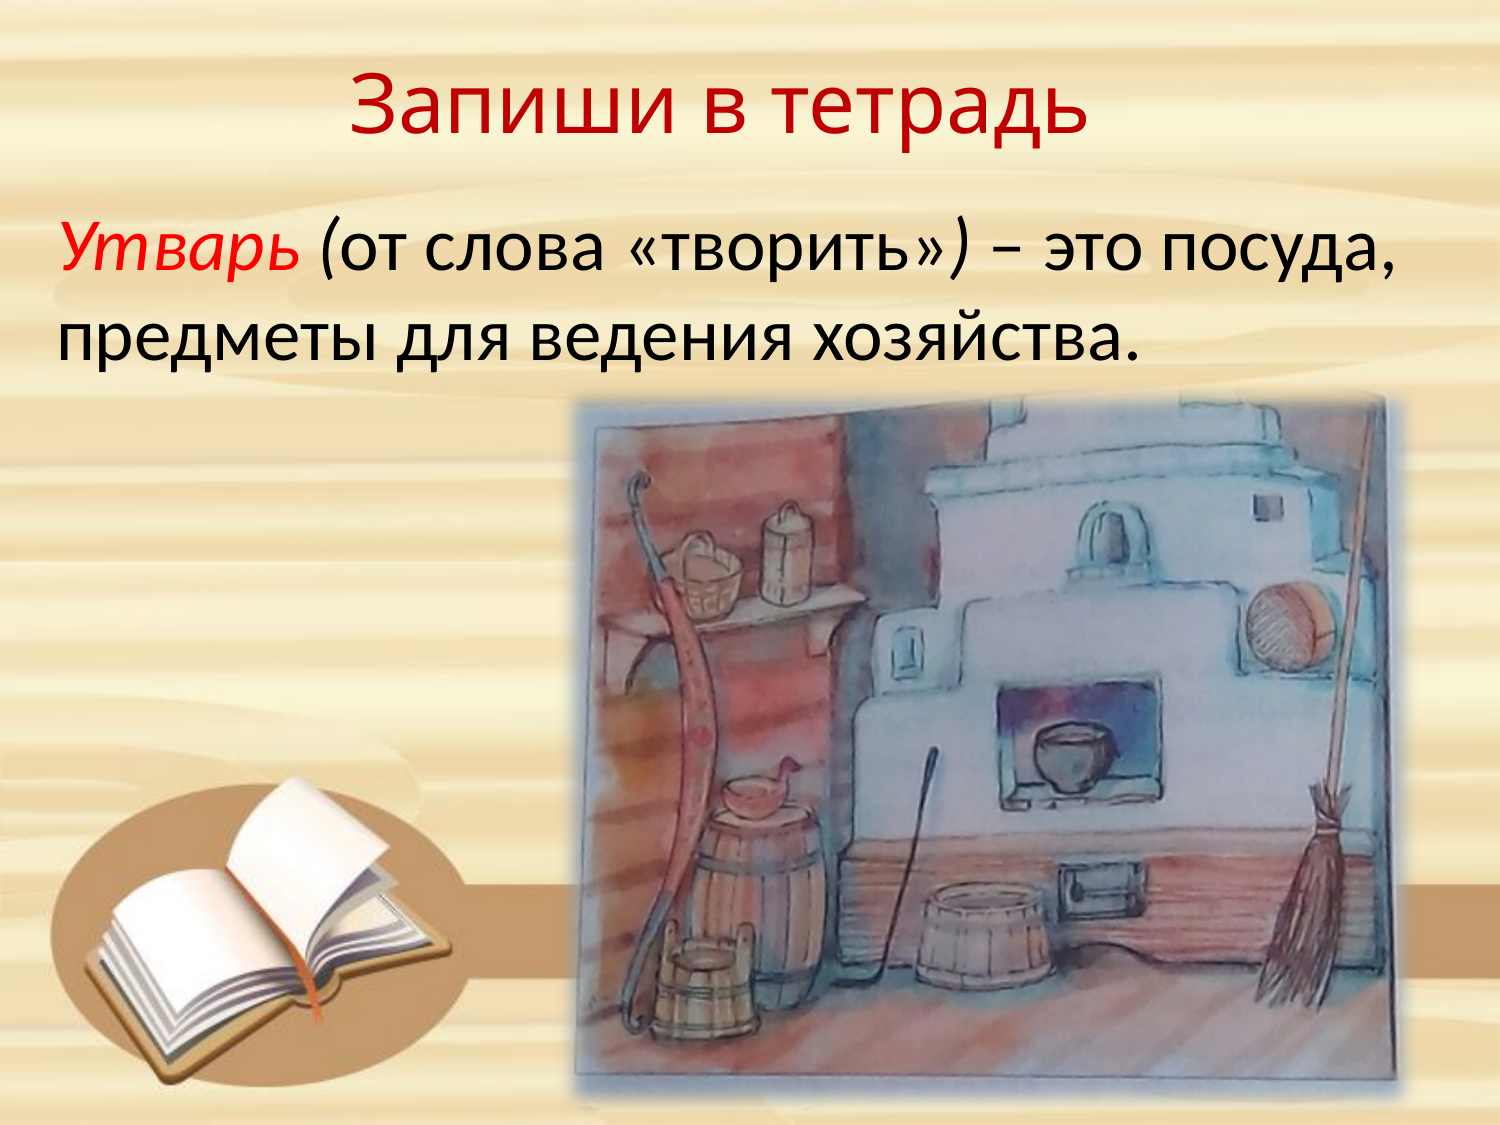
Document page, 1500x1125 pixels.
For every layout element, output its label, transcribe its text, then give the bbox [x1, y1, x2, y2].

text_box Запиши в тетрадь [0, 42, 1471, 158]
text_box Утварь (от слова «творить») – это посуда, предметы для ведения хозяйства. [41, 187, 1500, 383]
picture [0, 0, 1500, 1125]
